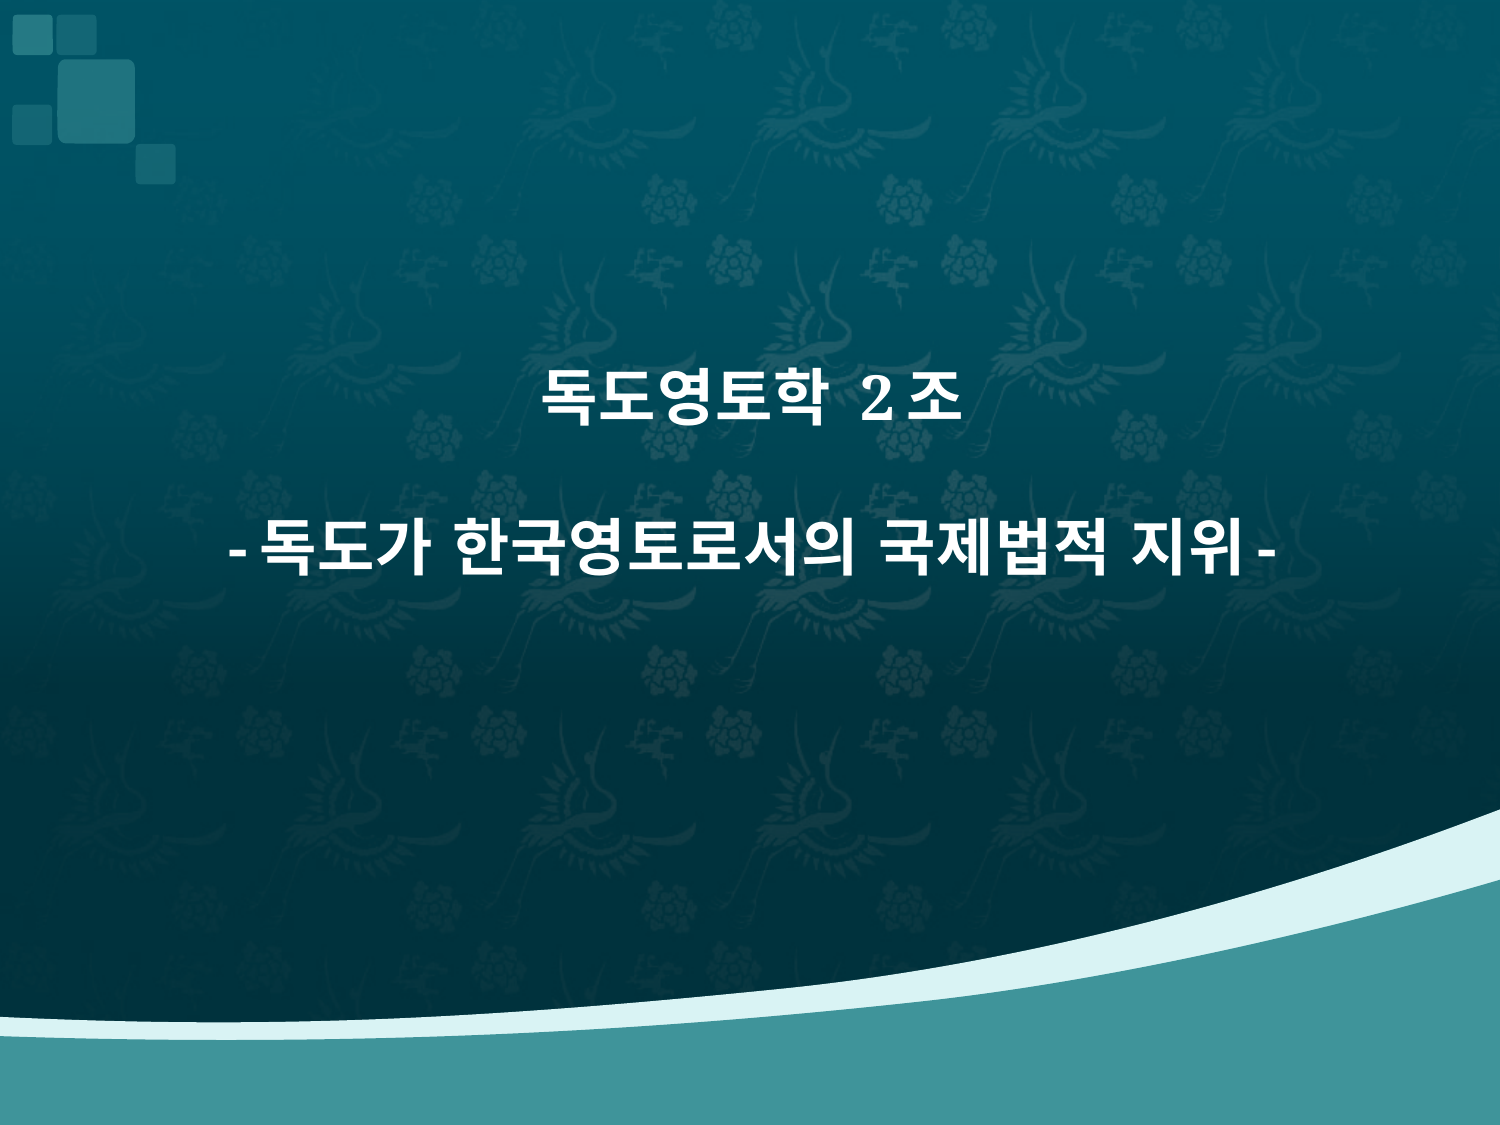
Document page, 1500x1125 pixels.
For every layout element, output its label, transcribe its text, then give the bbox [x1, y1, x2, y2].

title 독도영토학 2조 -독도가 한국영토로서의 국제법적 지위- [5, 349, 1500, 591]
